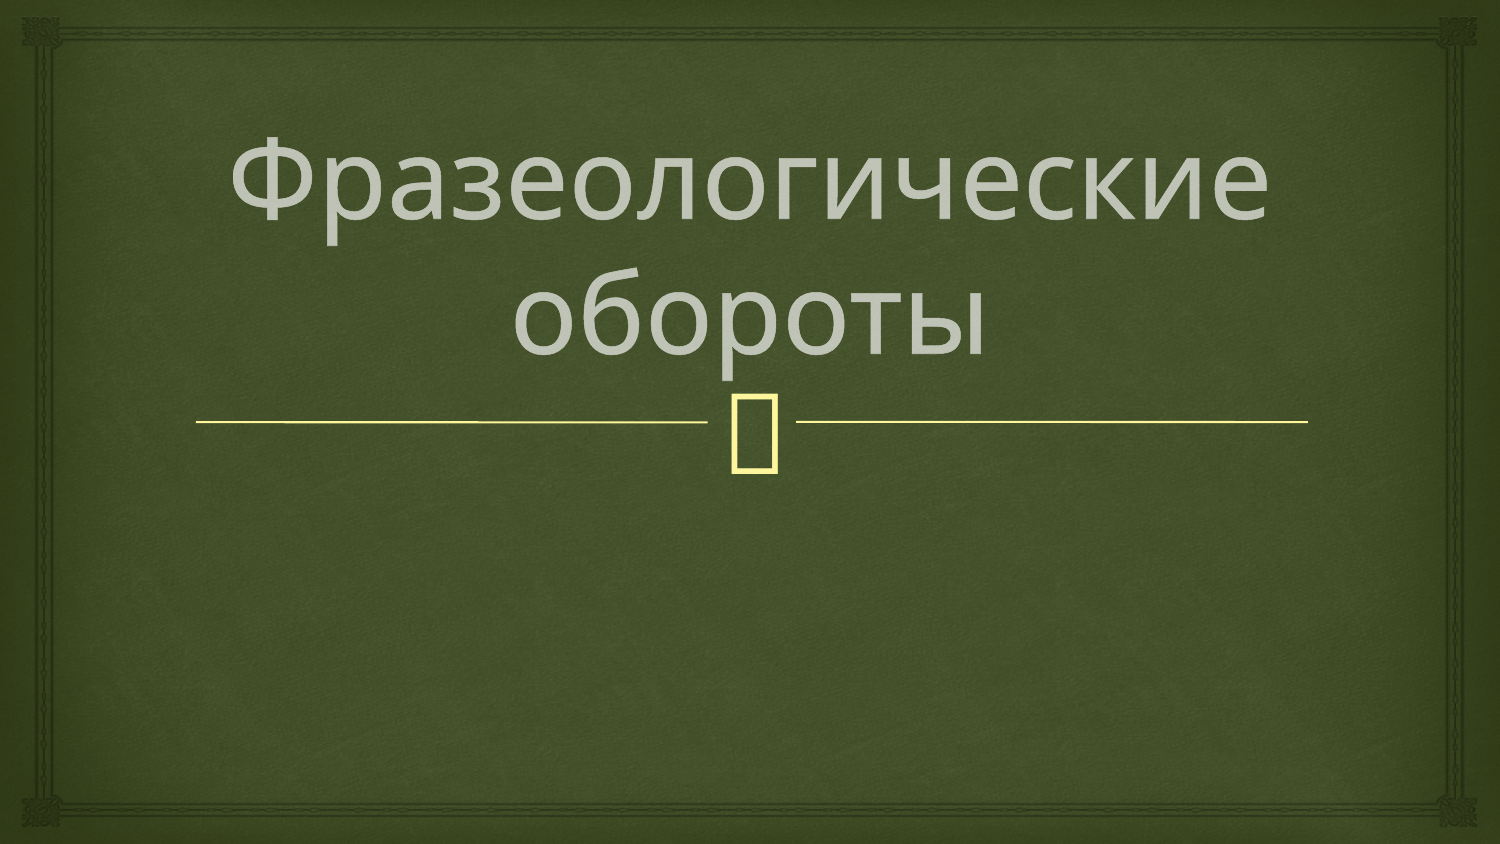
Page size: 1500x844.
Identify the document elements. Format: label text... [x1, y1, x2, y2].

picture [0, 0, 1500, 844]
title Фразеологические обороты [194, 170, 1306, 384]
